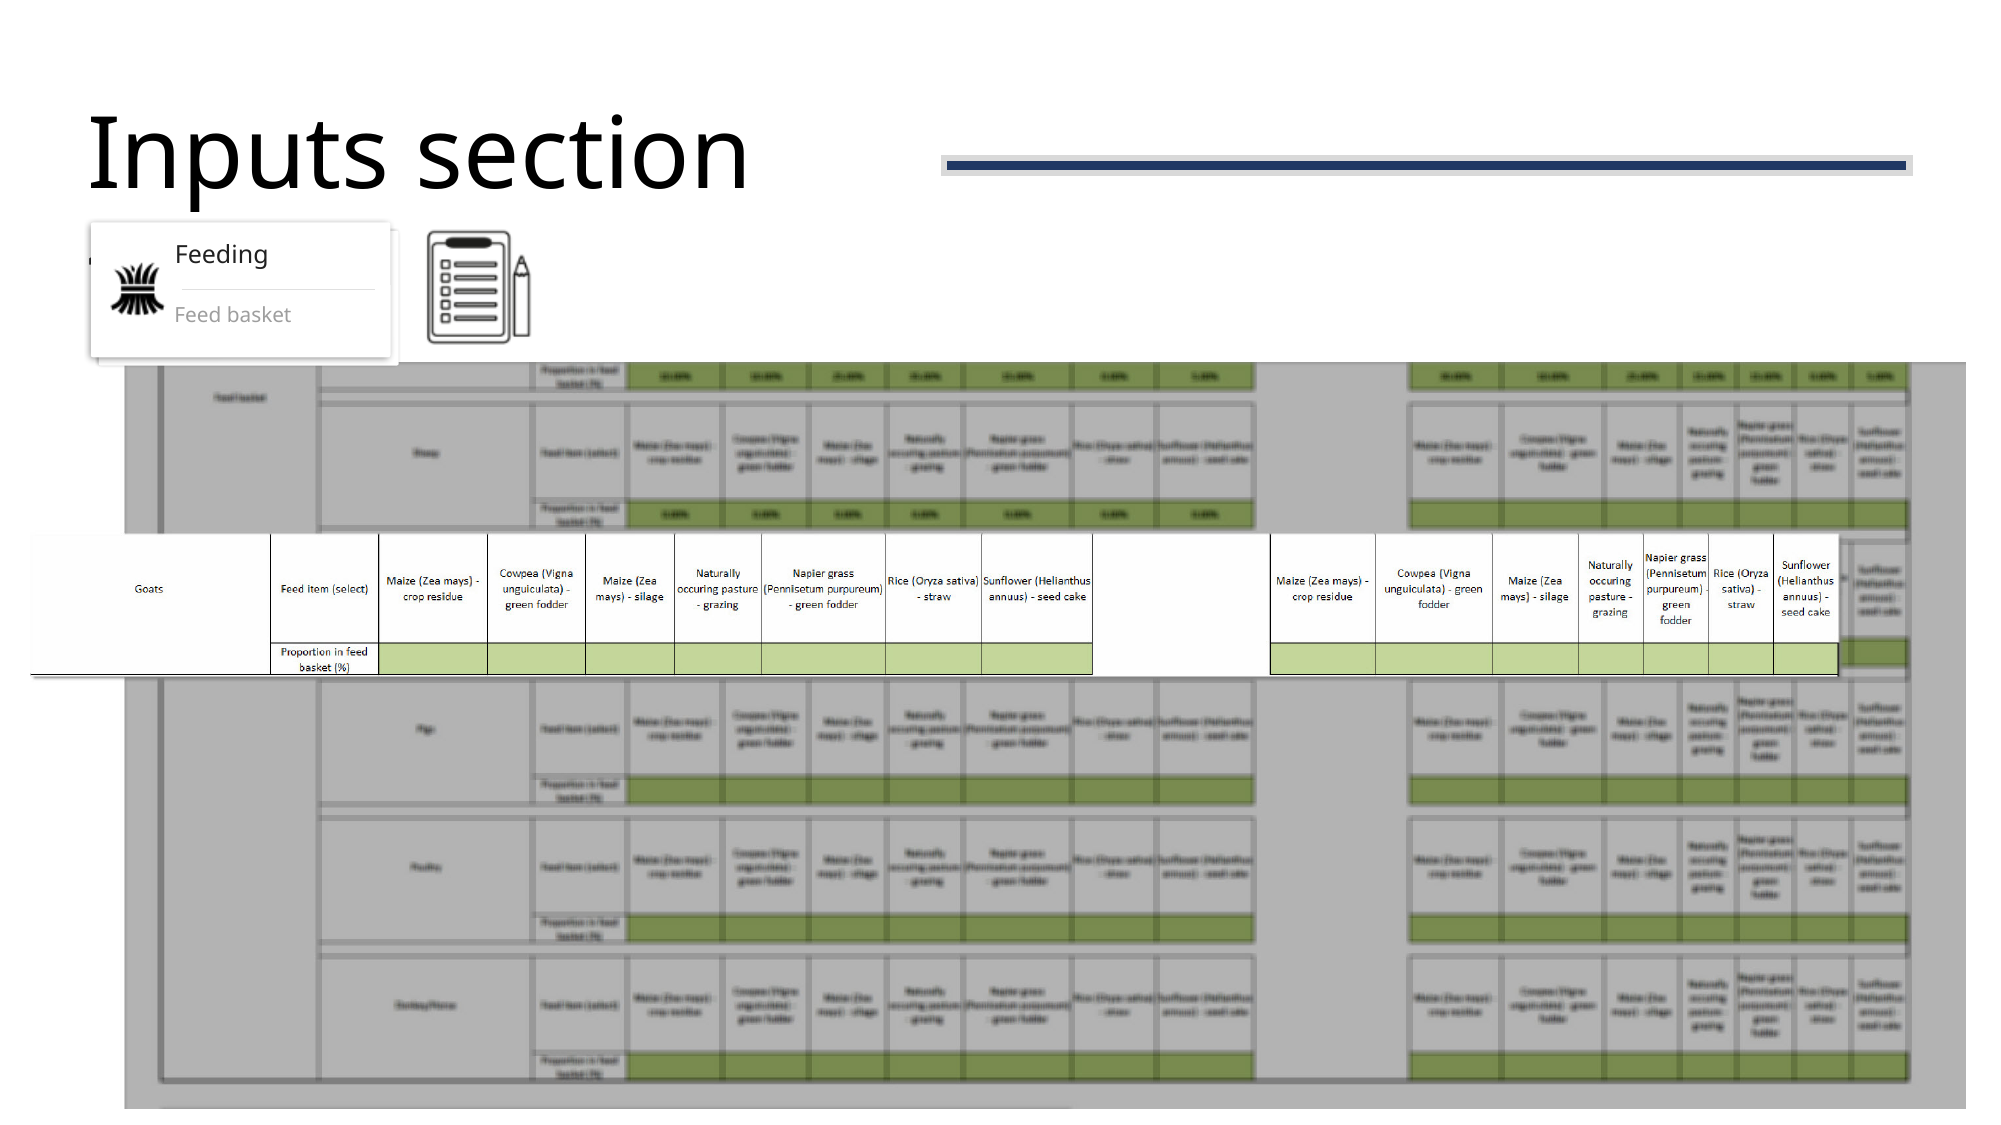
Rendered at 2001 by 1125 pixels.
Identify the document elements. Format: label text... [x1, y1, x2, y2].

picture [30, 362, 1966, 1109]
text_box Inputs section three [72, 80, 944, 336]
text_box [90, 222, 433, 373]
picture [433, 222, 536, 348]
text_box [944, 157, 1910, 174]
